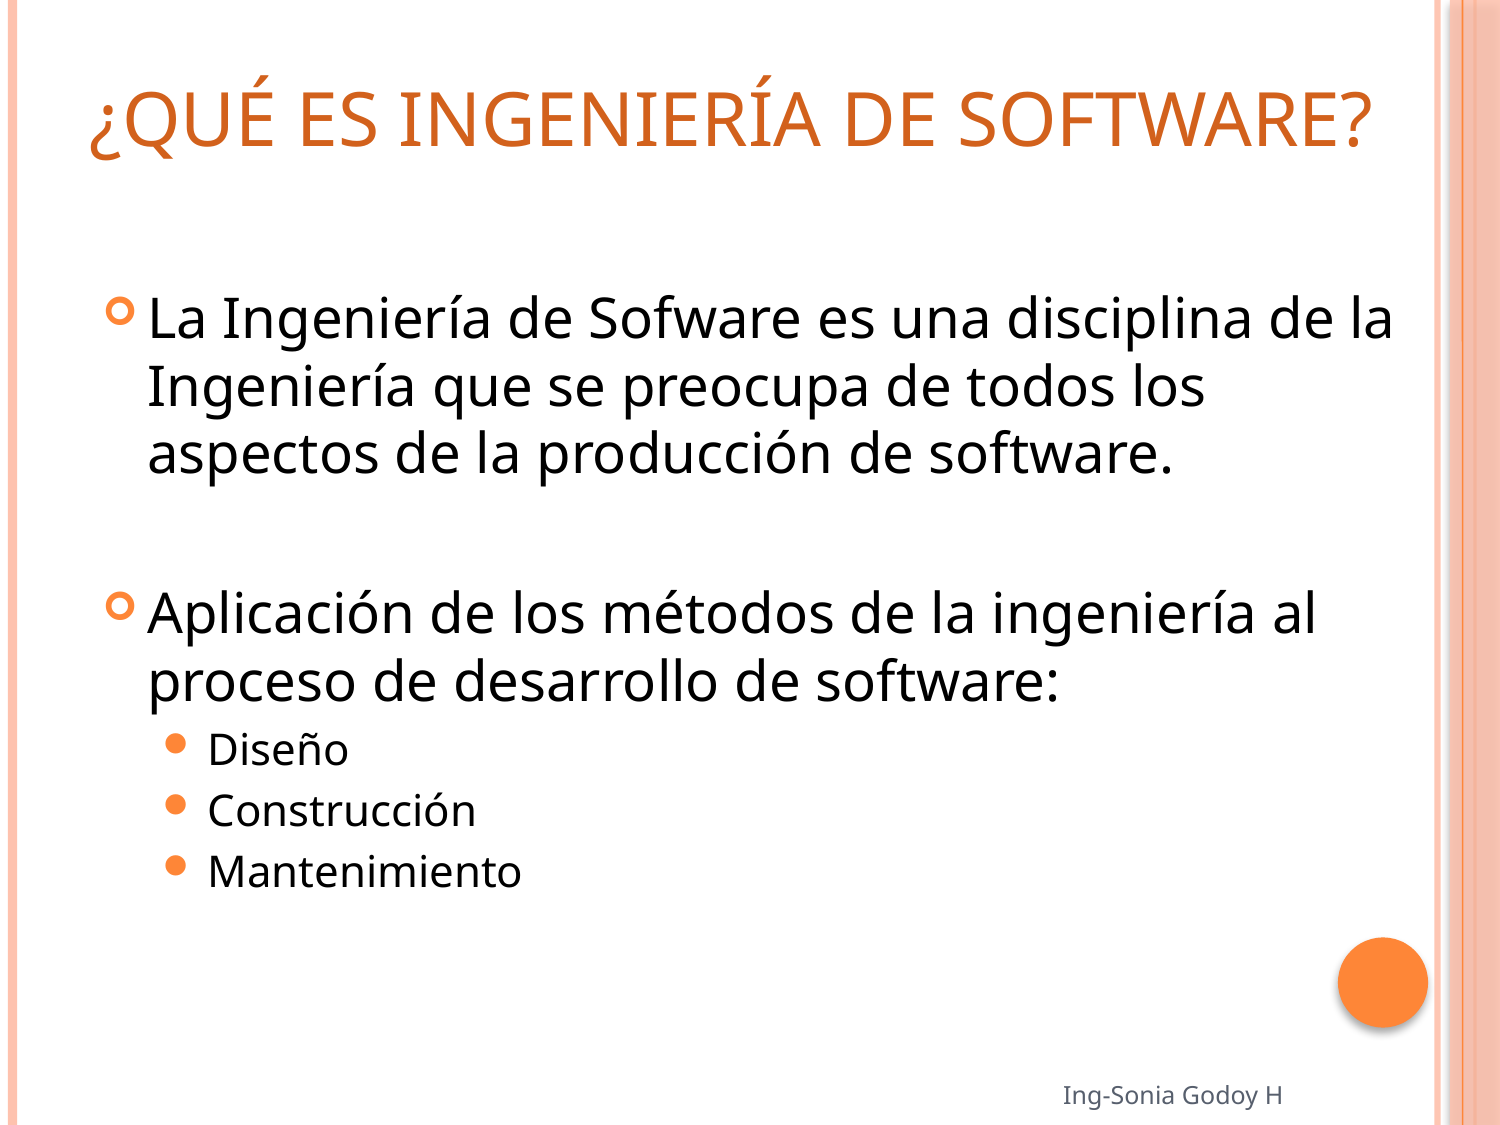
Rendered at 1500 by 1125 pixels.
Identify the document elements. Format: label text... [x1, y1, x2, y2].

list La Ingeniería de Sofware es una disciplina de la Ingeniería que se preocupa de todos los aspectos de la producción de software. Aplicación de los métodos de la ingeniería al proceso de desarrollo de software: Diseño Construcción Mantenimiento [87, 274, 1443, 988]
footer Ing-Sonia Godoy H [773, 1065, 1299, 1125]
title ¿Qué es Ingeniería de Software? [75, 64, 1426, 214]
